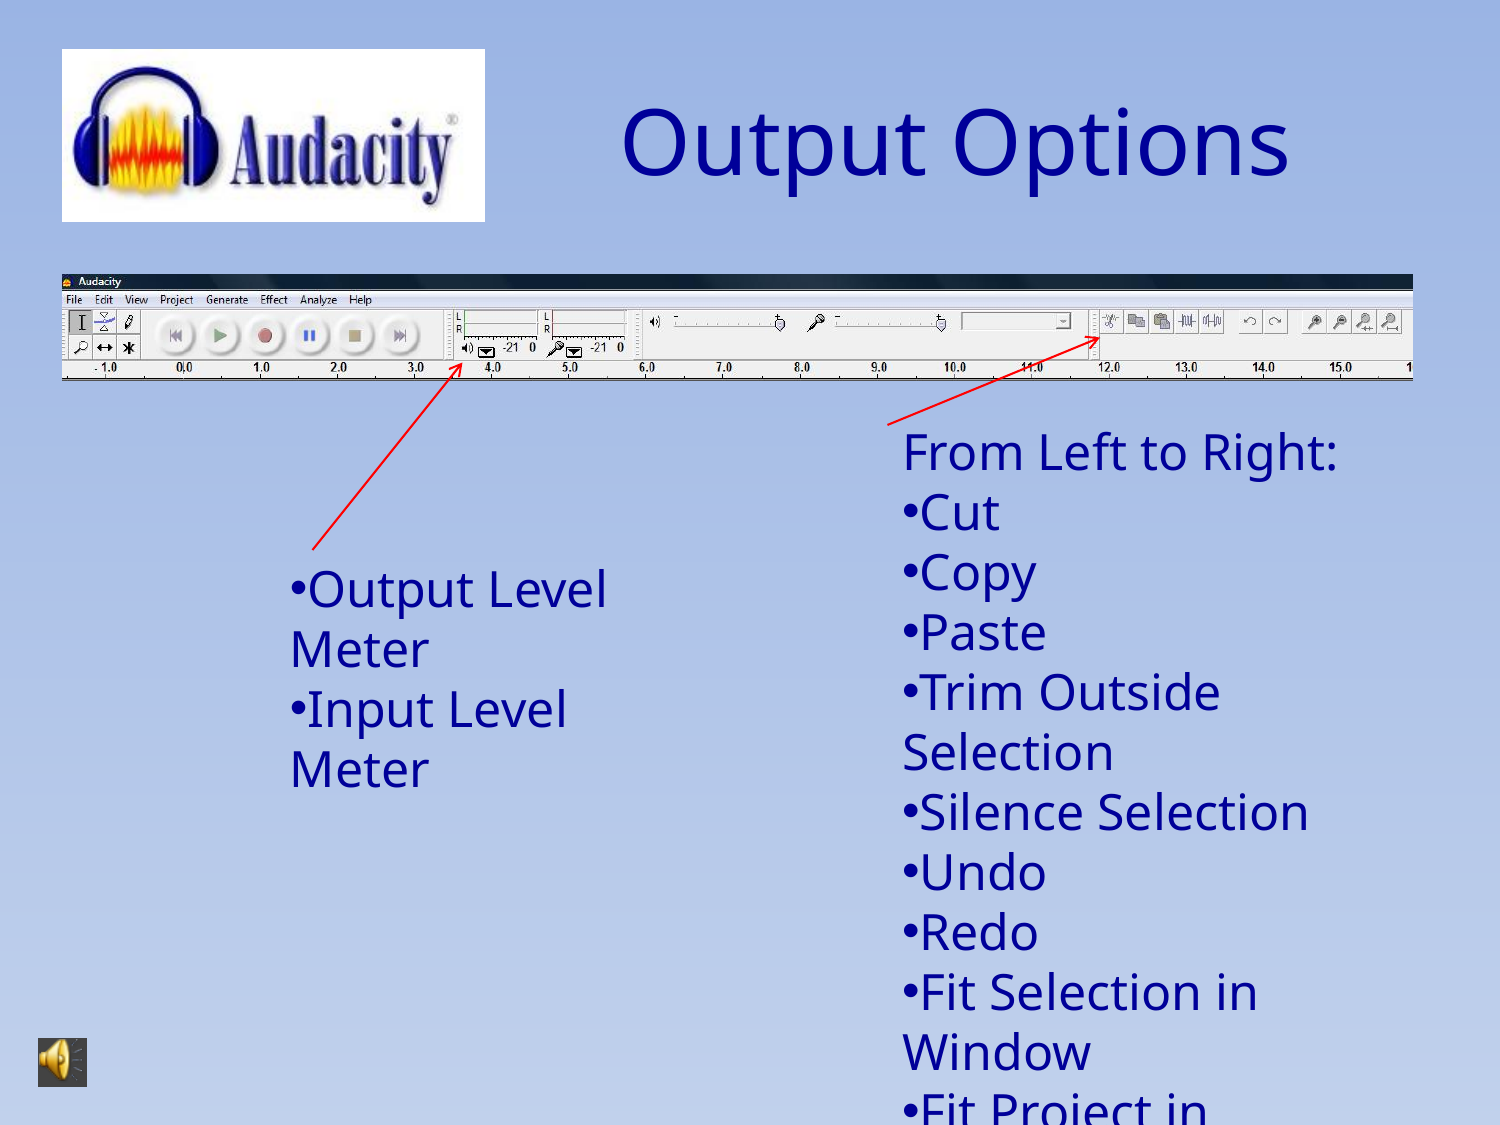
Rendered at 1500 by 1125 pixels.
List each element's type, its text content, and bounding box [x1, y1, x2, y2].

text_box Output Level Meter Input Level Meter [275, 549, 700, 805]
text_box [293, 380, 482, 532]
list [62, 274, 1413, 381]
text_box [887, 337, 1101, 426]
picture [37, 1037, 88, 1088]
title Output Options [487, 45, 1425, 233]
picture [62, 49, 485, 223]
text_box From Left to Right: Cut Copy Paste Trim Outside Selection Silence Selection Undo Redo Fit Selection in Window Fit Project in Window [887, 413, 1425, 1125]
